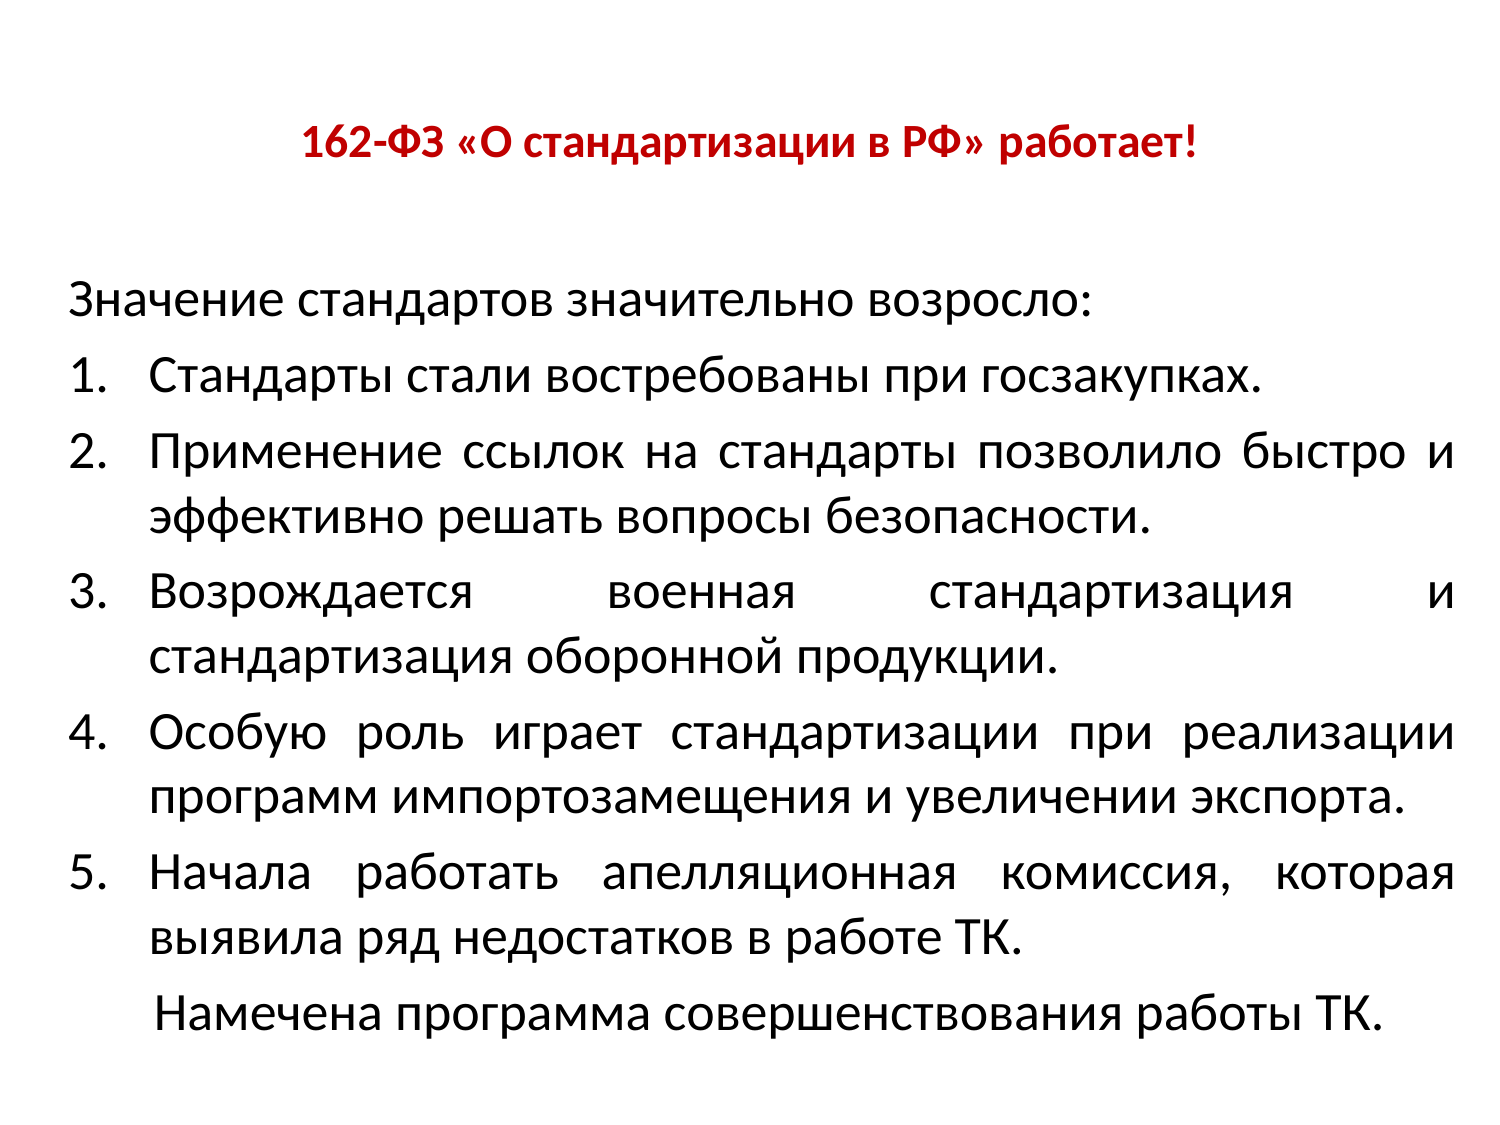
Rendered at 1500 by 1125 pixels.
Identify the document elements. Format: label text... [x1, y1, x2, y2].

list Значение стандартов значительно возросло: Стандарты стали востребованы при госзакупках. Применение ссылок на стандарты позволило быстро и эффективно решать вопросы безопасности. Возрождается военная стандартизация и стандартизация оборонной продукции. Особую роль играет стандартизации при реализации программ импортозамещения и увеличении экспорта. Начала работать апелляционная комиссия, которая выявила ряд недостатков в работе ТК. Намечена программа совершенствования работы ТК. [53, 255, 1472, 1062]
title 162-ФЗ «О стандартизации в РФ» работает! [75, 45, 1425, 233]
